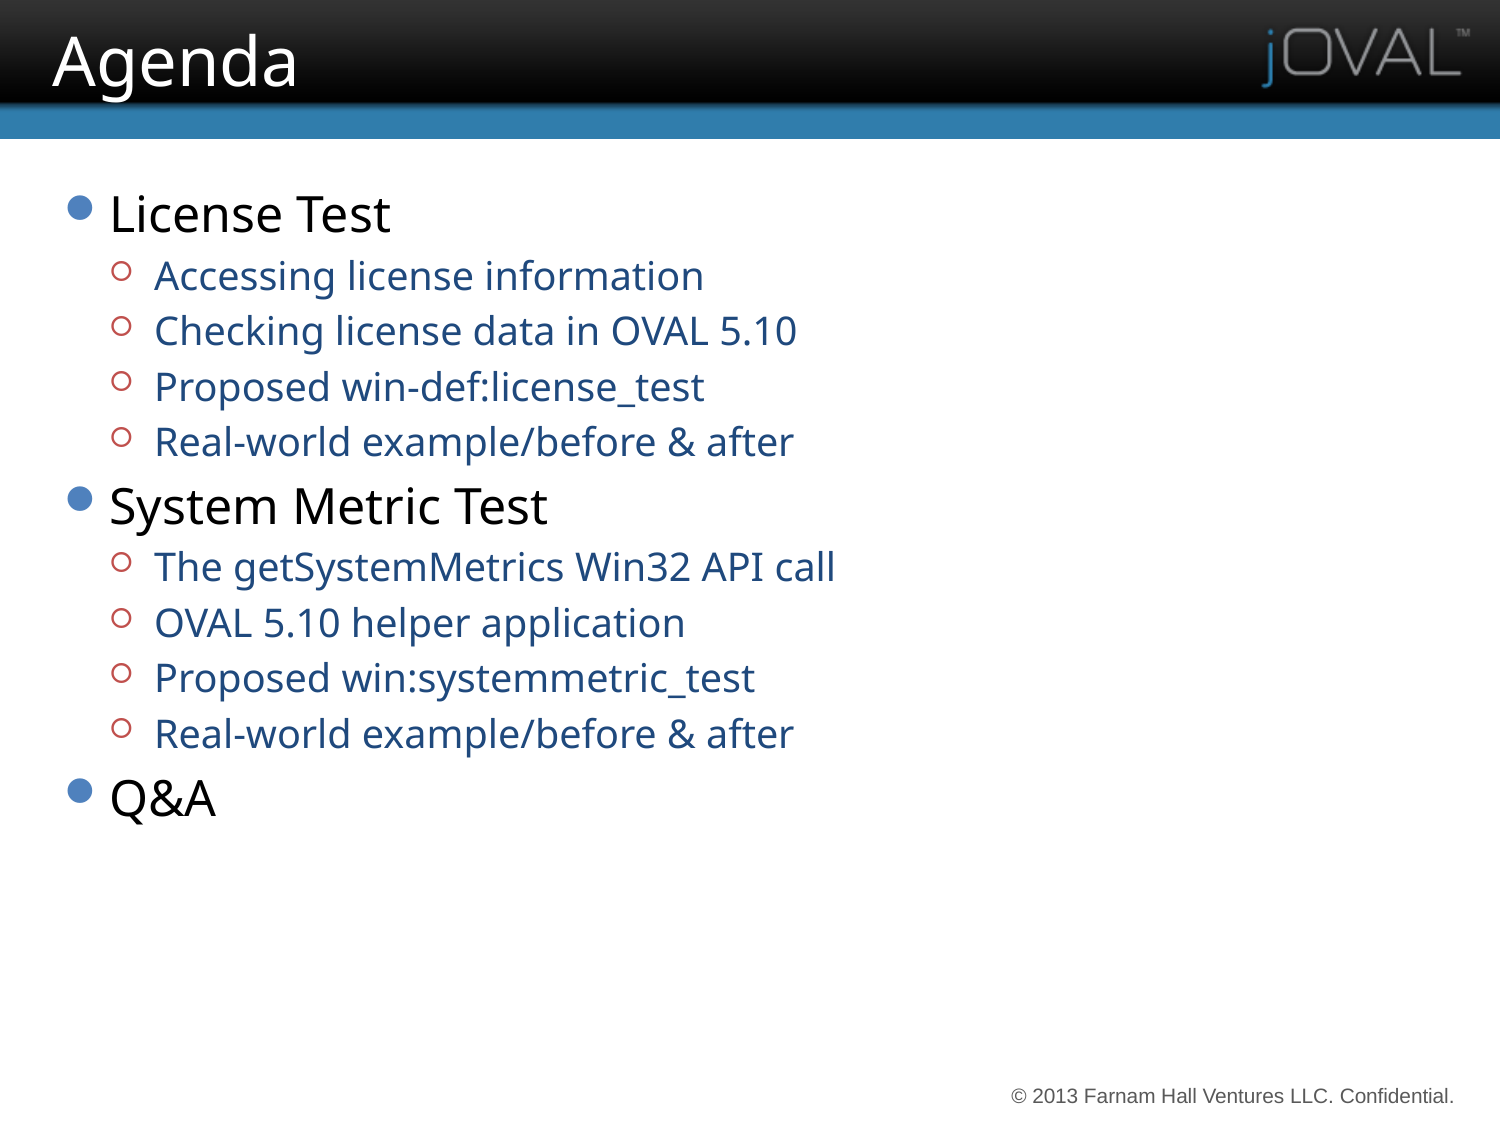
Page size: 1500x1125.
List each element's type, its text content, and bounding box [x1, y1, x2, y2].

picture [0, 0, 1500, 139]
footer © 2013 Farnam Hall Ventures LLC. Confidential. [75, 1074, 1475, 1113]
list License Test Accessing license information Checking license data in OVAL 5.10 Proposed win-def:license_test Real-world example/before & after System Metric Test The getSystemMetrics Win32 API call OVAL 5.10 helper application Proposed win:systemmetric_test Real-world example/before & after Q&A [49, 175, 1445, 1026]
